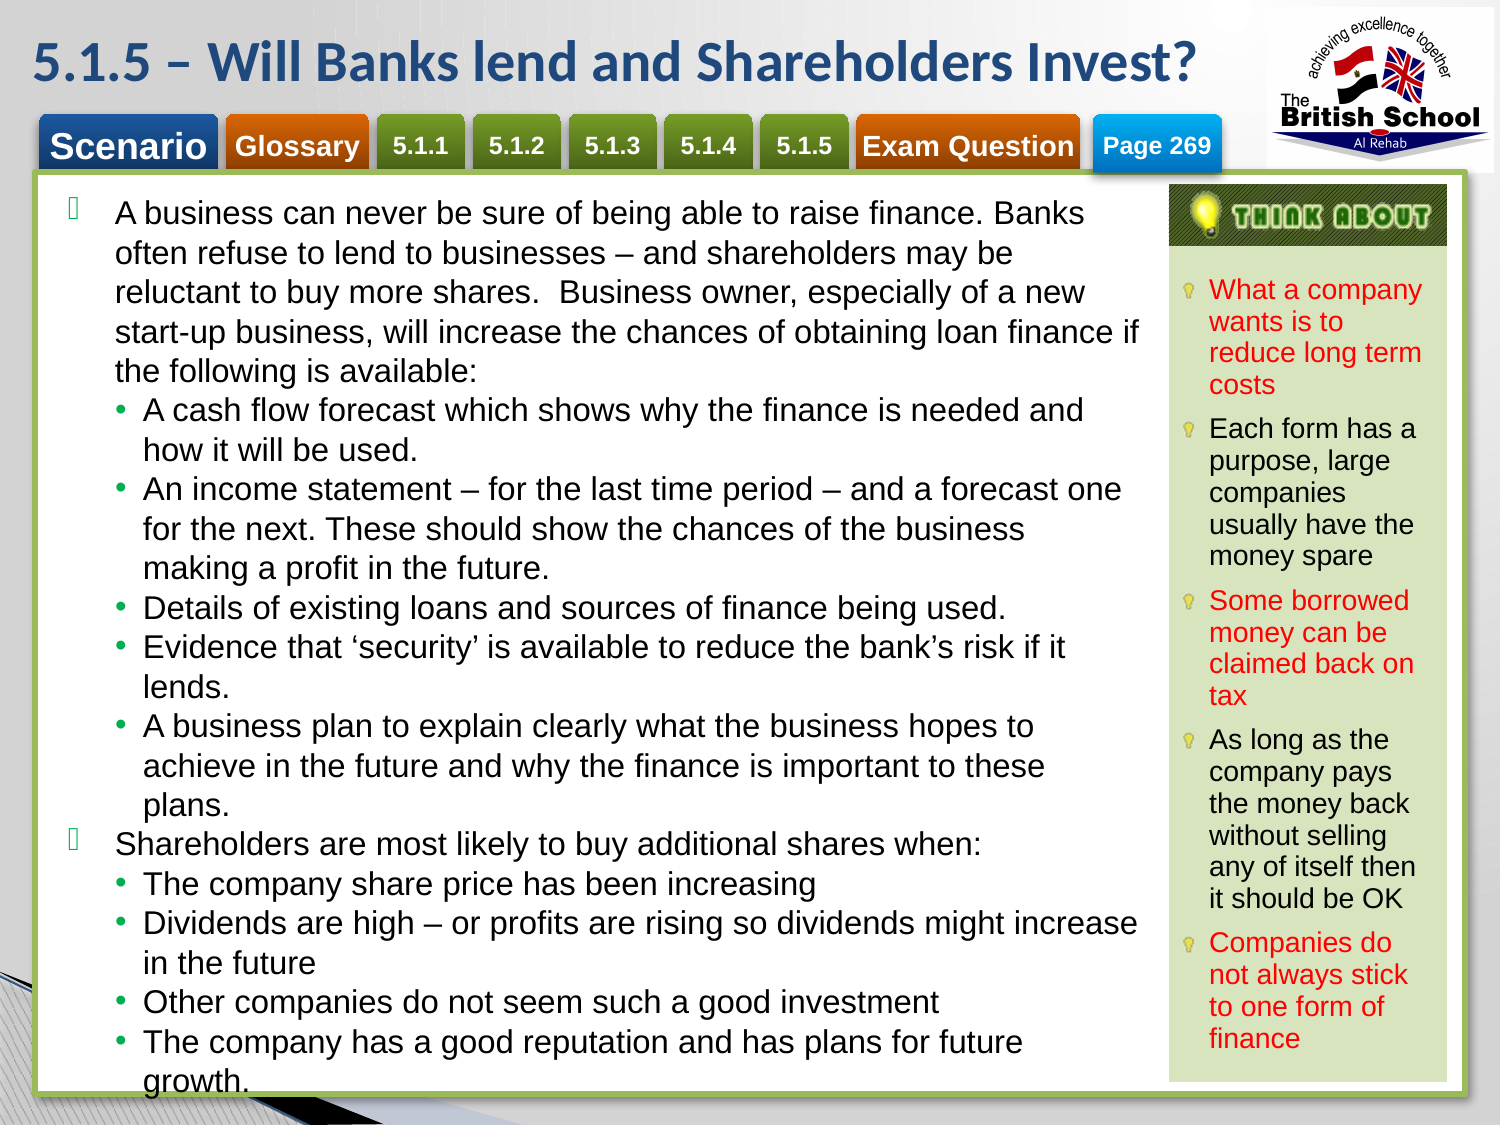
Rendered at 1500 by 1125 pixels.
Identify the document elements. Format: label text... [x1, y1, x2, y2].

text_box Page 269 [1092, 114, 1223, 173]
picture [281, 1114, 303, 1125]
picture [1179, 933, 1197, 954]
table_cell What a company wants is to reduce long term costs Each form has a purpose, large companies usually have the money spare Some borrowed money can be claimed back on tax As long as the company pays the money back without selling any of itself then it should be OK Companies do not always stick to one form of finance [1169, 246, 1447, 1082]
picture [1267, 7, 1495, 173]
picture [1179, 418, 1197, 439]
picture [1179, 279, 1197, 300]
table_header [1169, 184, 1447, 246]
picture [1188, 188, 1435, 244]
title 5.1.5 – Will Banks lend and Shareholders Invest? [17, 7, 1270, 110]
picture [1179, 590, 1197, 611]
text_box A business can never be sure of being able to raise finance. Banks often refuse to lend to businesses – and shareholders may be reluctant to buy more shares. Business owner, especially of a new start-up business, will increase the chances of obtaining loan finance if the following is available: A cash flow forecast which shows why the finance is needed and how it will be used. An income statement – for the last time period – and a forecast one for the next. These should show the chances of the business making a profit in the future. Details of existing loans and sources of finance being used. Evidence that ‘security’ is available to reduce the bank’s risk if it lends. A business plan to explain clearly what the business hopes to achieve in the future and why the finance is important to these plans. Shareholders are most likely to buy additional shares when: The company share price has been increasing Dividends are high – or profits are rising so dividends might increase in the future Other companies do not seem such a good investment The company has a good reputation and has plans for future growth. [53, 184, 1157, 1107]
picture [1179, 729, 1197, 750]
